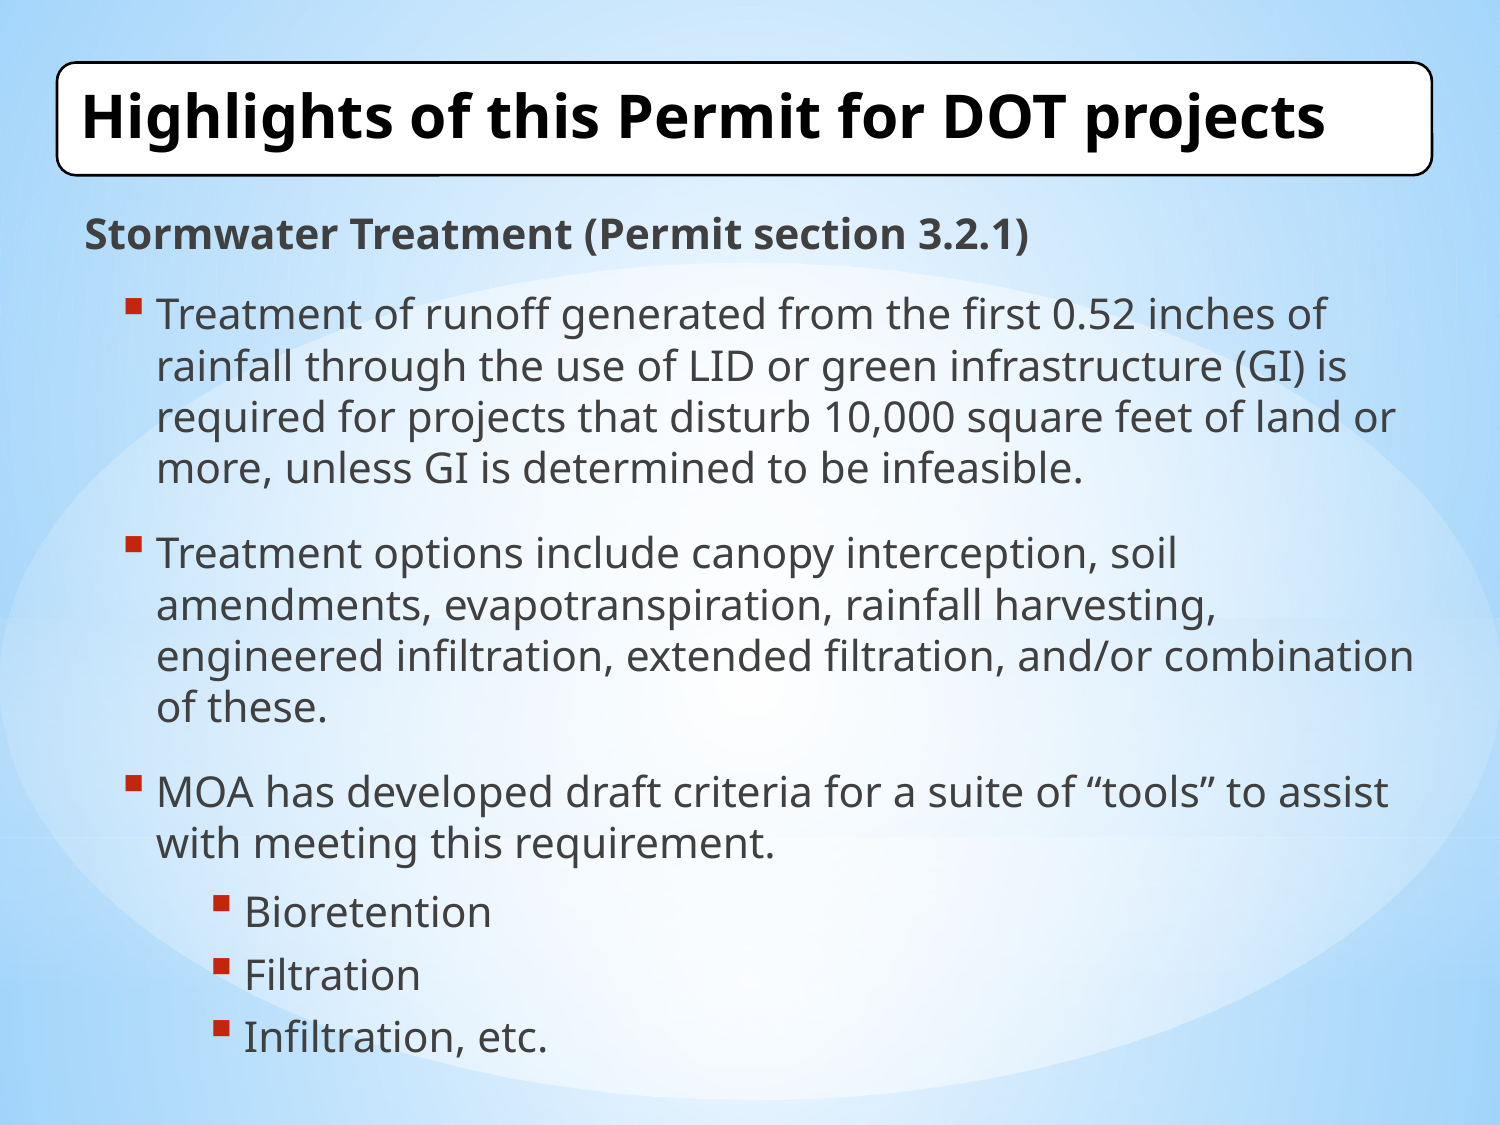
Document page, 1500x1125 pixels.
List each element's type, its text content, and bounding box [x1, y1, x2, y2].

list Stormwater Treatment (Permit section 3.2.1) Treatment of runoff generated from the first 0.52 inches of rainfall through the use of LID or green infrastructure (GI) is required for projects that disturb 10,000 square feet of land or more, unless GI is determined to be infeasible. Treatment options include canopy interception, soil amendments, evapotranspiration, rainfall harvesting, engineered infiltration, extended filtration, and/or combination of these. MOA has developed draft criteria for a suite of “tools” to assist with meeting this requirement. Bioretention Filtration Infiltration, etc. [62, 200, 1450, 1075]
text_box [56, 62, 1433, 176]
